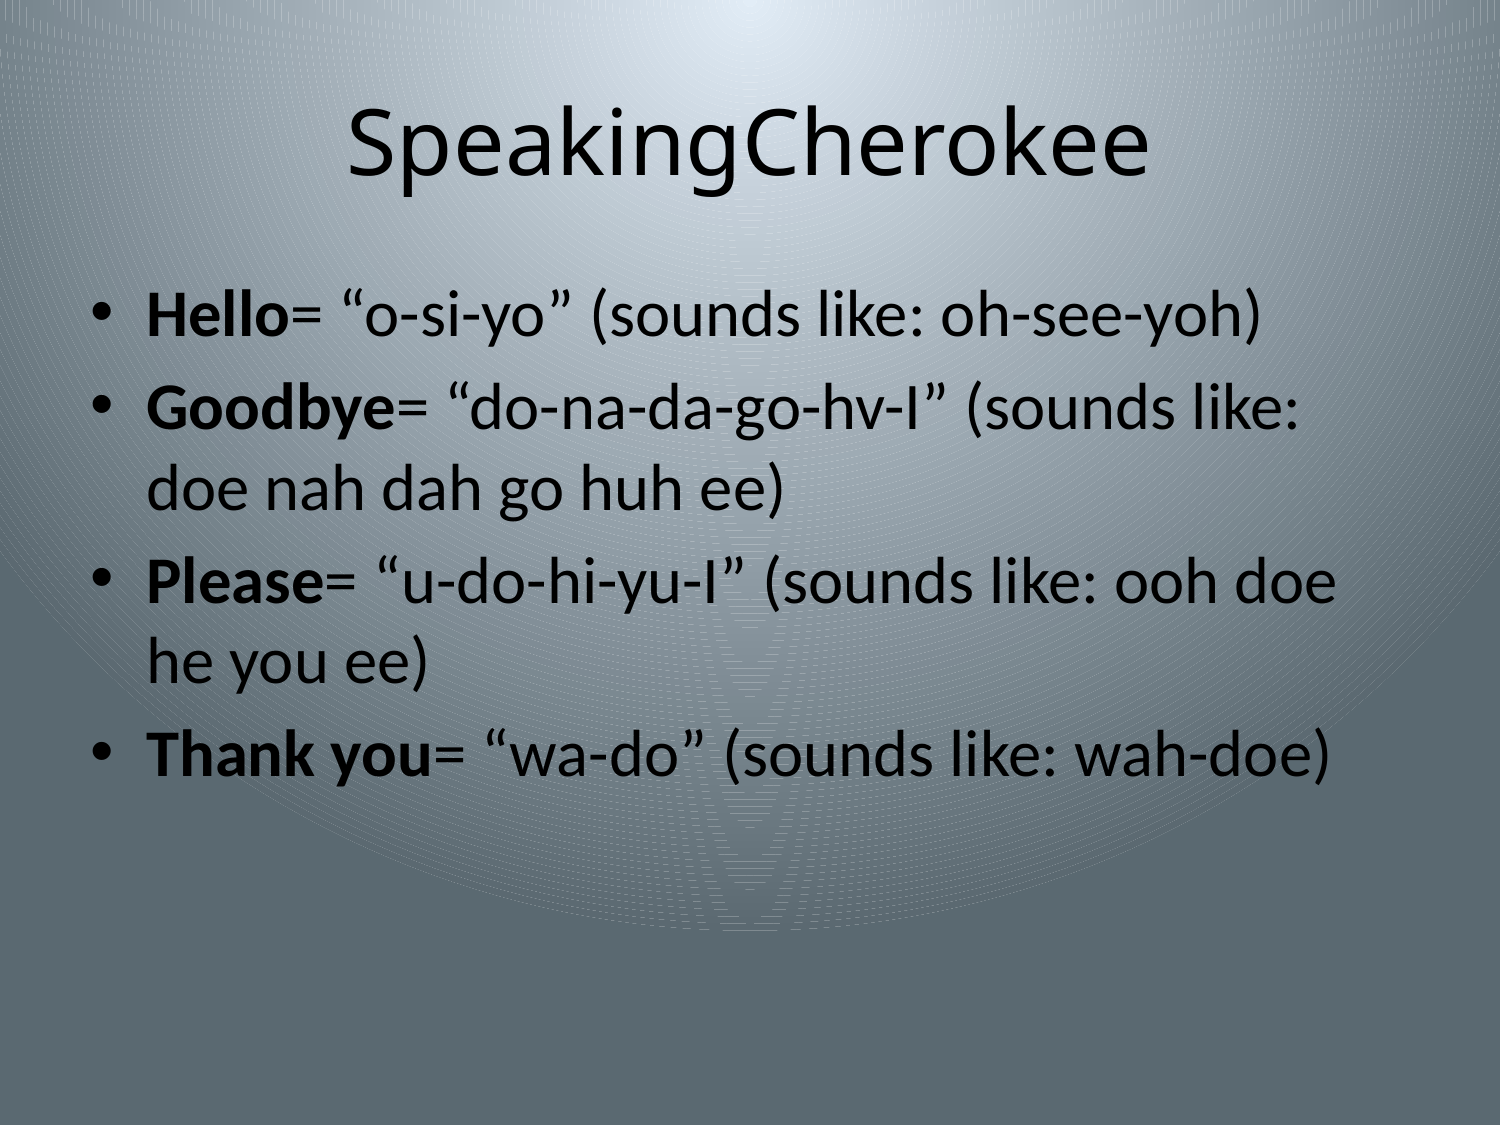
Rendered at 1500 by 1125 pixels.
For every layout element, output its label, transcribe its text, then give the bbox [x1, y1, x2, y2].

title SpeakingCherokee [75, 45, 1425, 233]
list Hello= “o-si-yo” (sounds like: oh-see-yoh) Goodbye= “do-na-da-go-hv-I” (sounds like: doe nah dah go huh ee) Please= “u-do-hi-yu-I” (sounds like: ooh doe he you ee) Thank you= “wa-do” (sounds like: wah-doe) [75, 262, 1425, 1005]
